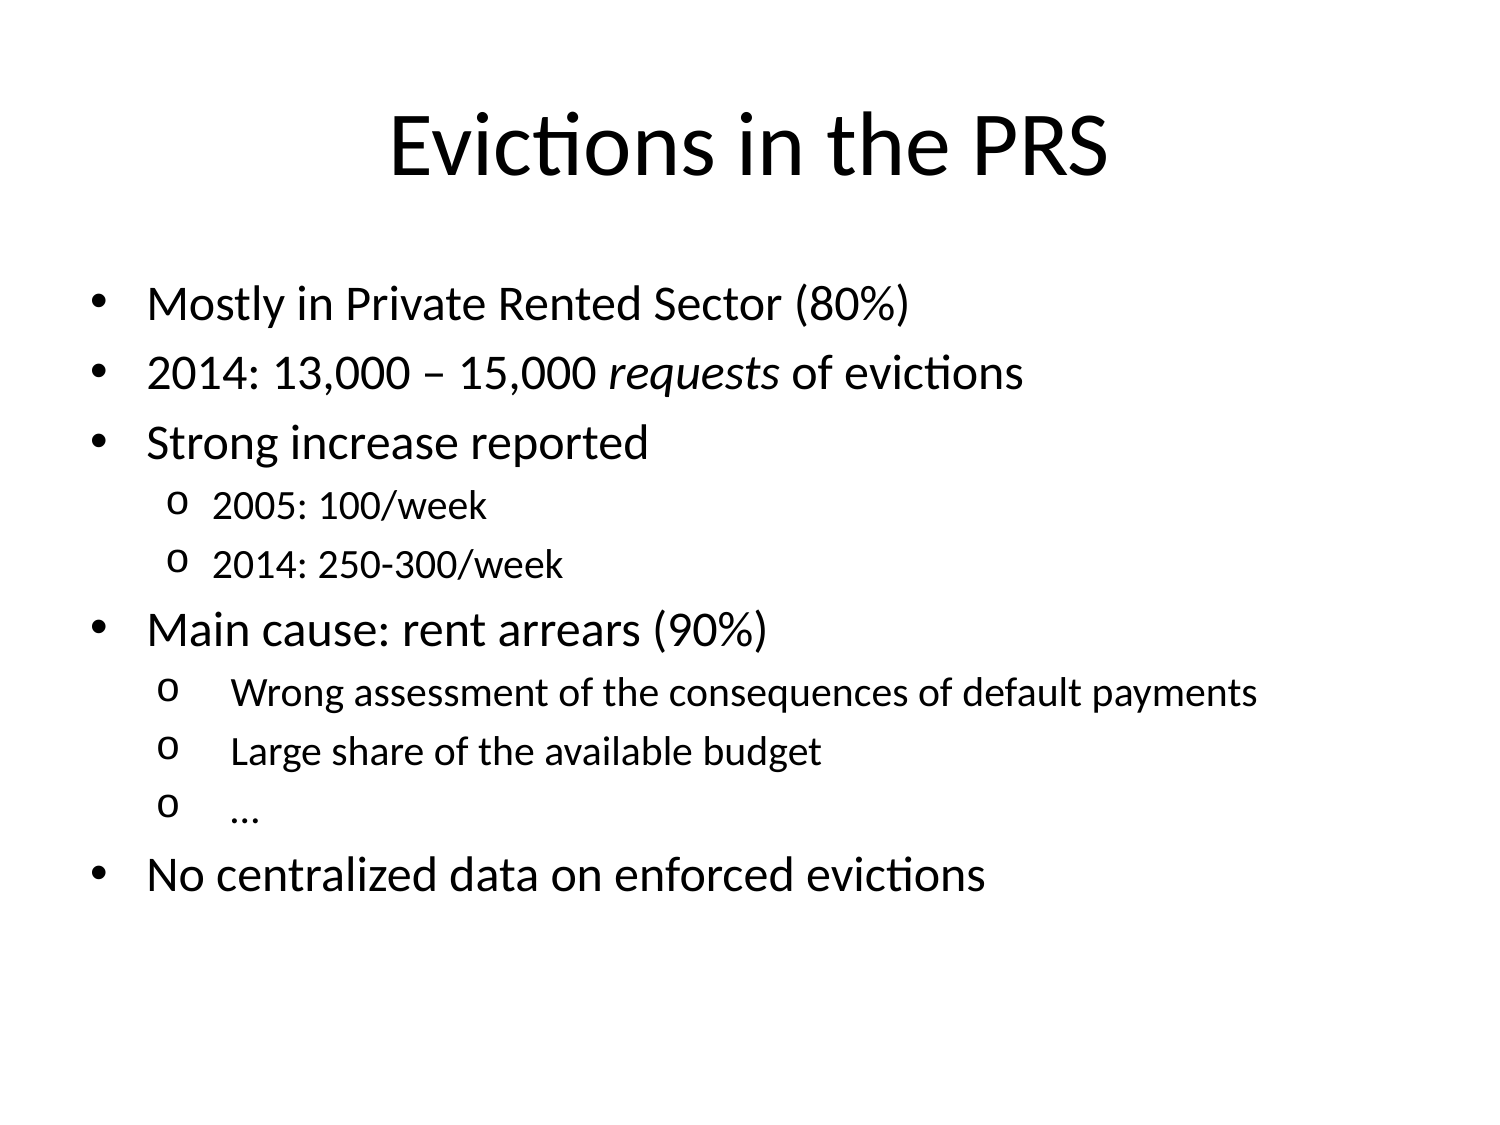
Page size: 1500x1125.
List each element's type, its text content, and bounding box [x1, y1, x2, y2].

list Mostly in Private Rented Sector (80%) 2014: 13,000 – 15,000 requests of evictions Strong increase reported 2005: 100/week 2014: 250-300/week Main cause: rent arrears (90%) Wrong assessment of the consequences of default payments Large share of the available budget … No centralized data on enforced evictions [75, 262, 1500, 1005]
title Evictions in the PRS [75, 45, 1425, 233]
